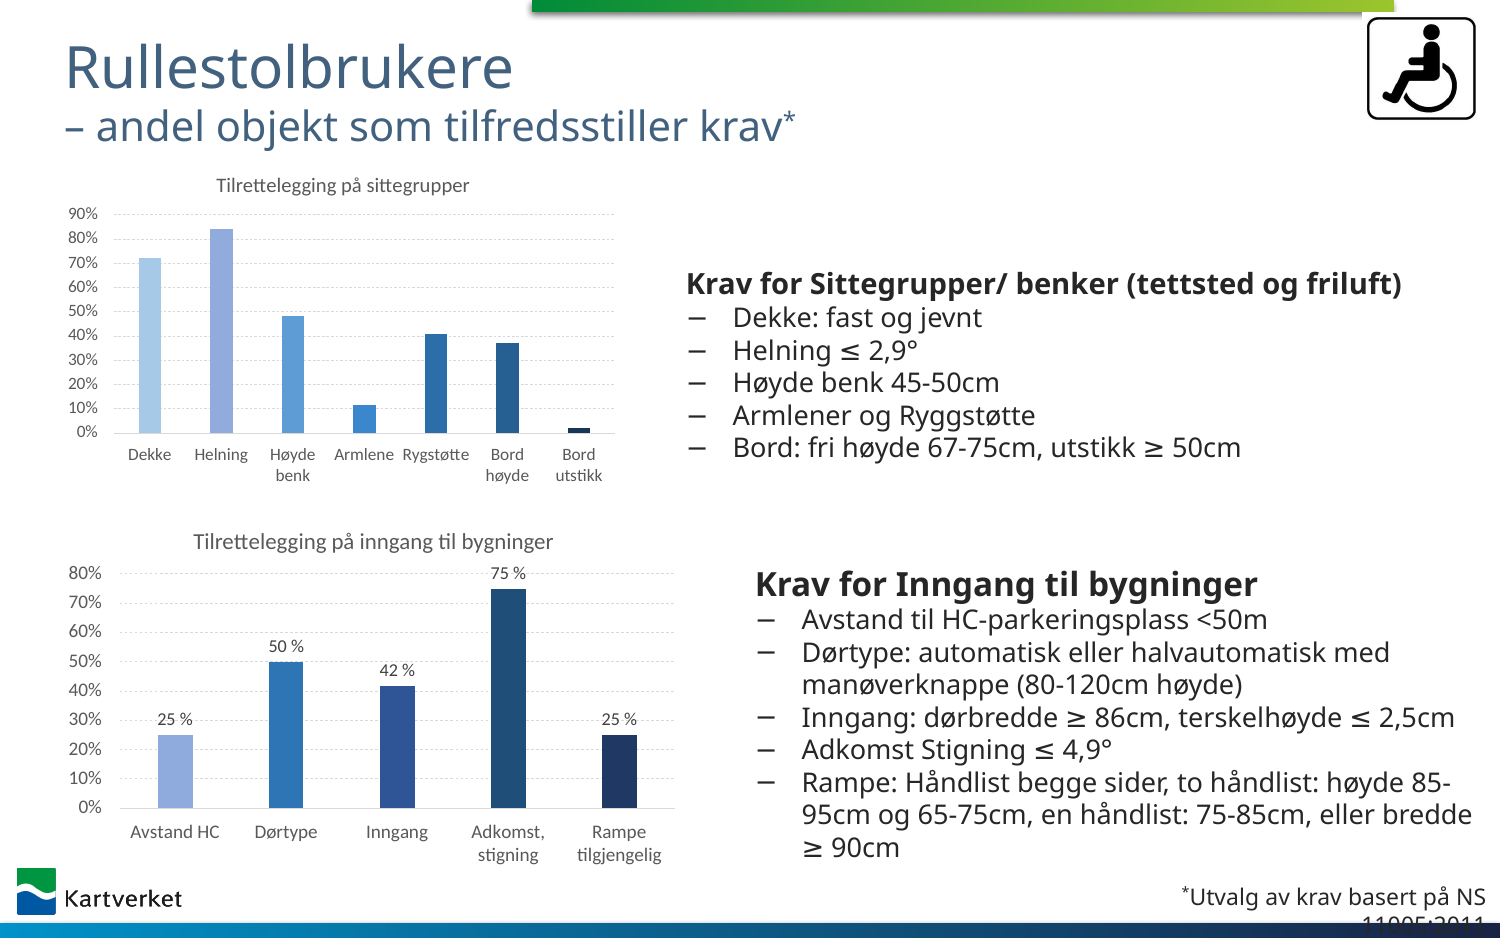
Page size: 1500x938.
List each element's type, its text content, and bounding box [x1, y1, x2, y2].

text_box *Utvalg av krav basert på NS 11005:2011 [1068, 873, 1500, 938]
picture [1362, 12, 1481, 126]
picture [62, 166, 625, 492]
text_box Krav for Inngang til bygninger Avstand til HC-parkeringsplass <50m Dørtype: automatisk eller halvautomatisk med manøverknappe (80-120cm høyde) Inngang: dørbredde ≥ 86cm, terskelhøyde ≤ 2,5cm Adkomst Stigning ≤ 4,9° Rampe: Håndlist begge sider, to håndlist: høyde 85-95cm og 65-75cm, en håndlist: 75-85cm, eller bredde ≥ 90cm [740, 555, 1491, 870]
text_box Krav for Sittegrupper/ benker (tettsted og friluft) Dekke: fast og jevnt Helning ≤ 2,9° Høyde benk 45-50cm Armlener og Ryggstøtte Bord: fri høyde 67-75cm, utstikk ≥ 50cm [670, 258, 1418, 471]
text_box Rullestolbrukere – andel objekt som tilfredsstiller krav* [49, 25, 1431, 158]
picture [62, 520, 686, 874]
